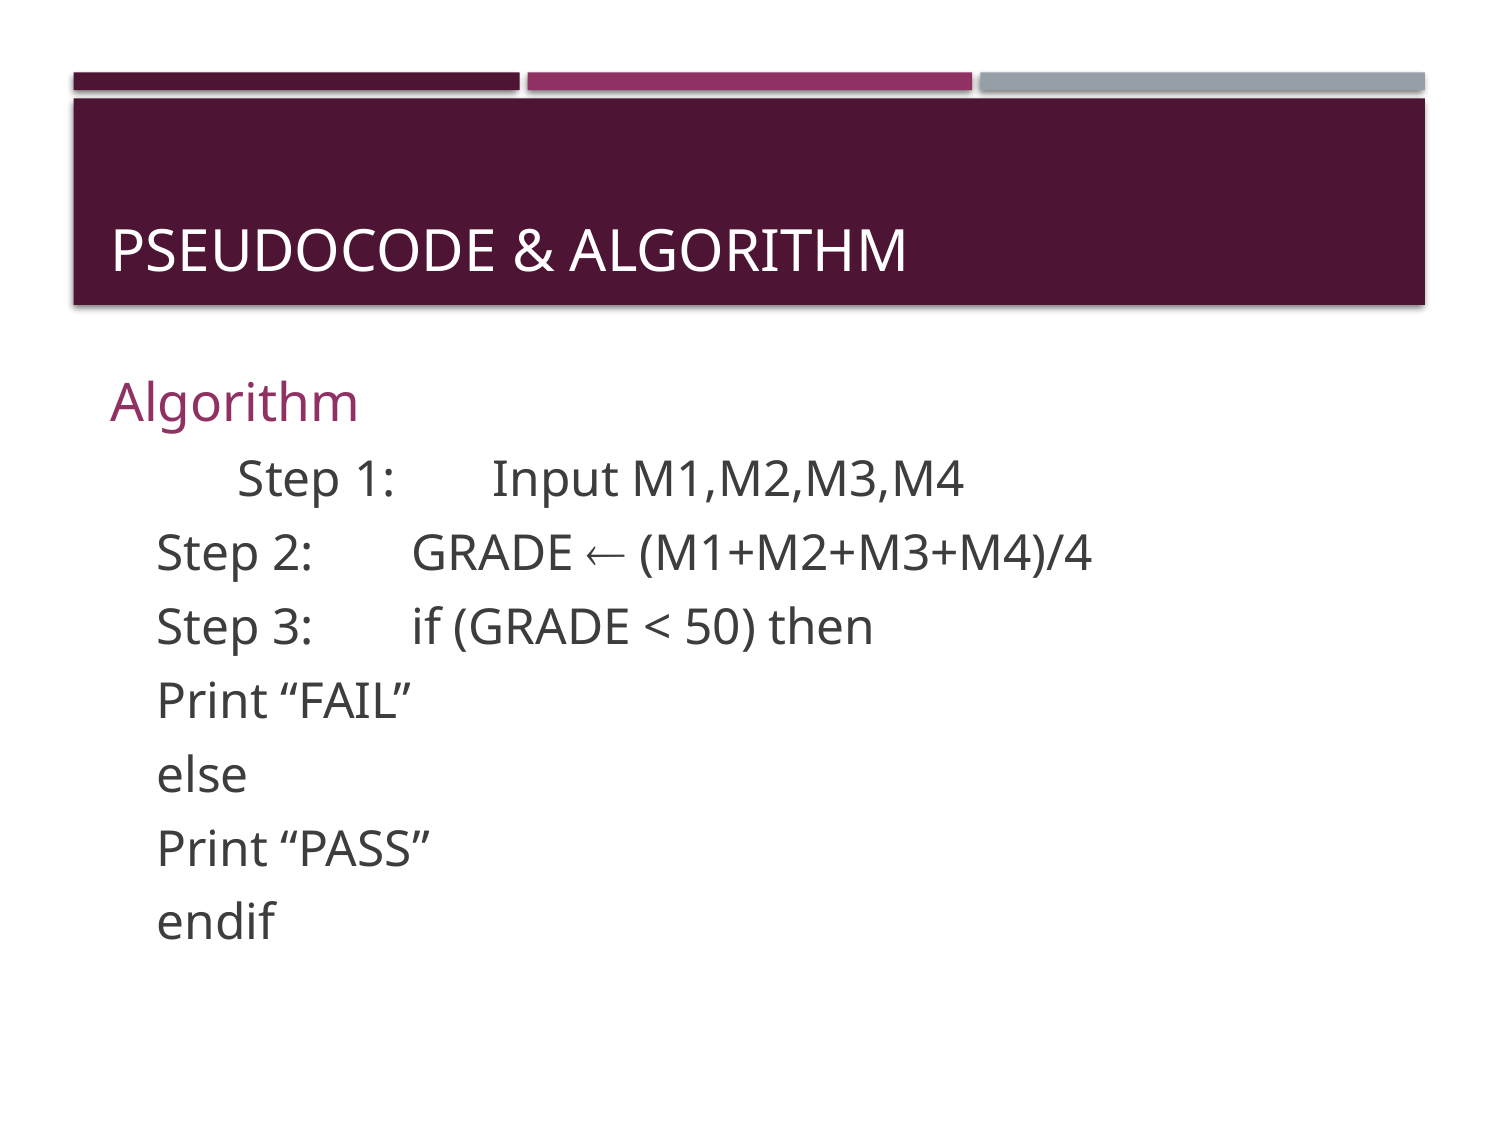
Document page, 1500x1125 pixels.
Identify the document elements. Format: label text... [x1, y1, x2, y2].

title Pseudocode & Algorithm [95, 112, 1406, 291]
list Algorithm Step 1: Input M1,M2,M3,M4 Step 2: GRADE  (M1+M2+M3+M4)/4 Step 3: if (GRADE < 50) then Print “FAIL” else Print “PASS” endif [95, 365, 1406, 962]
